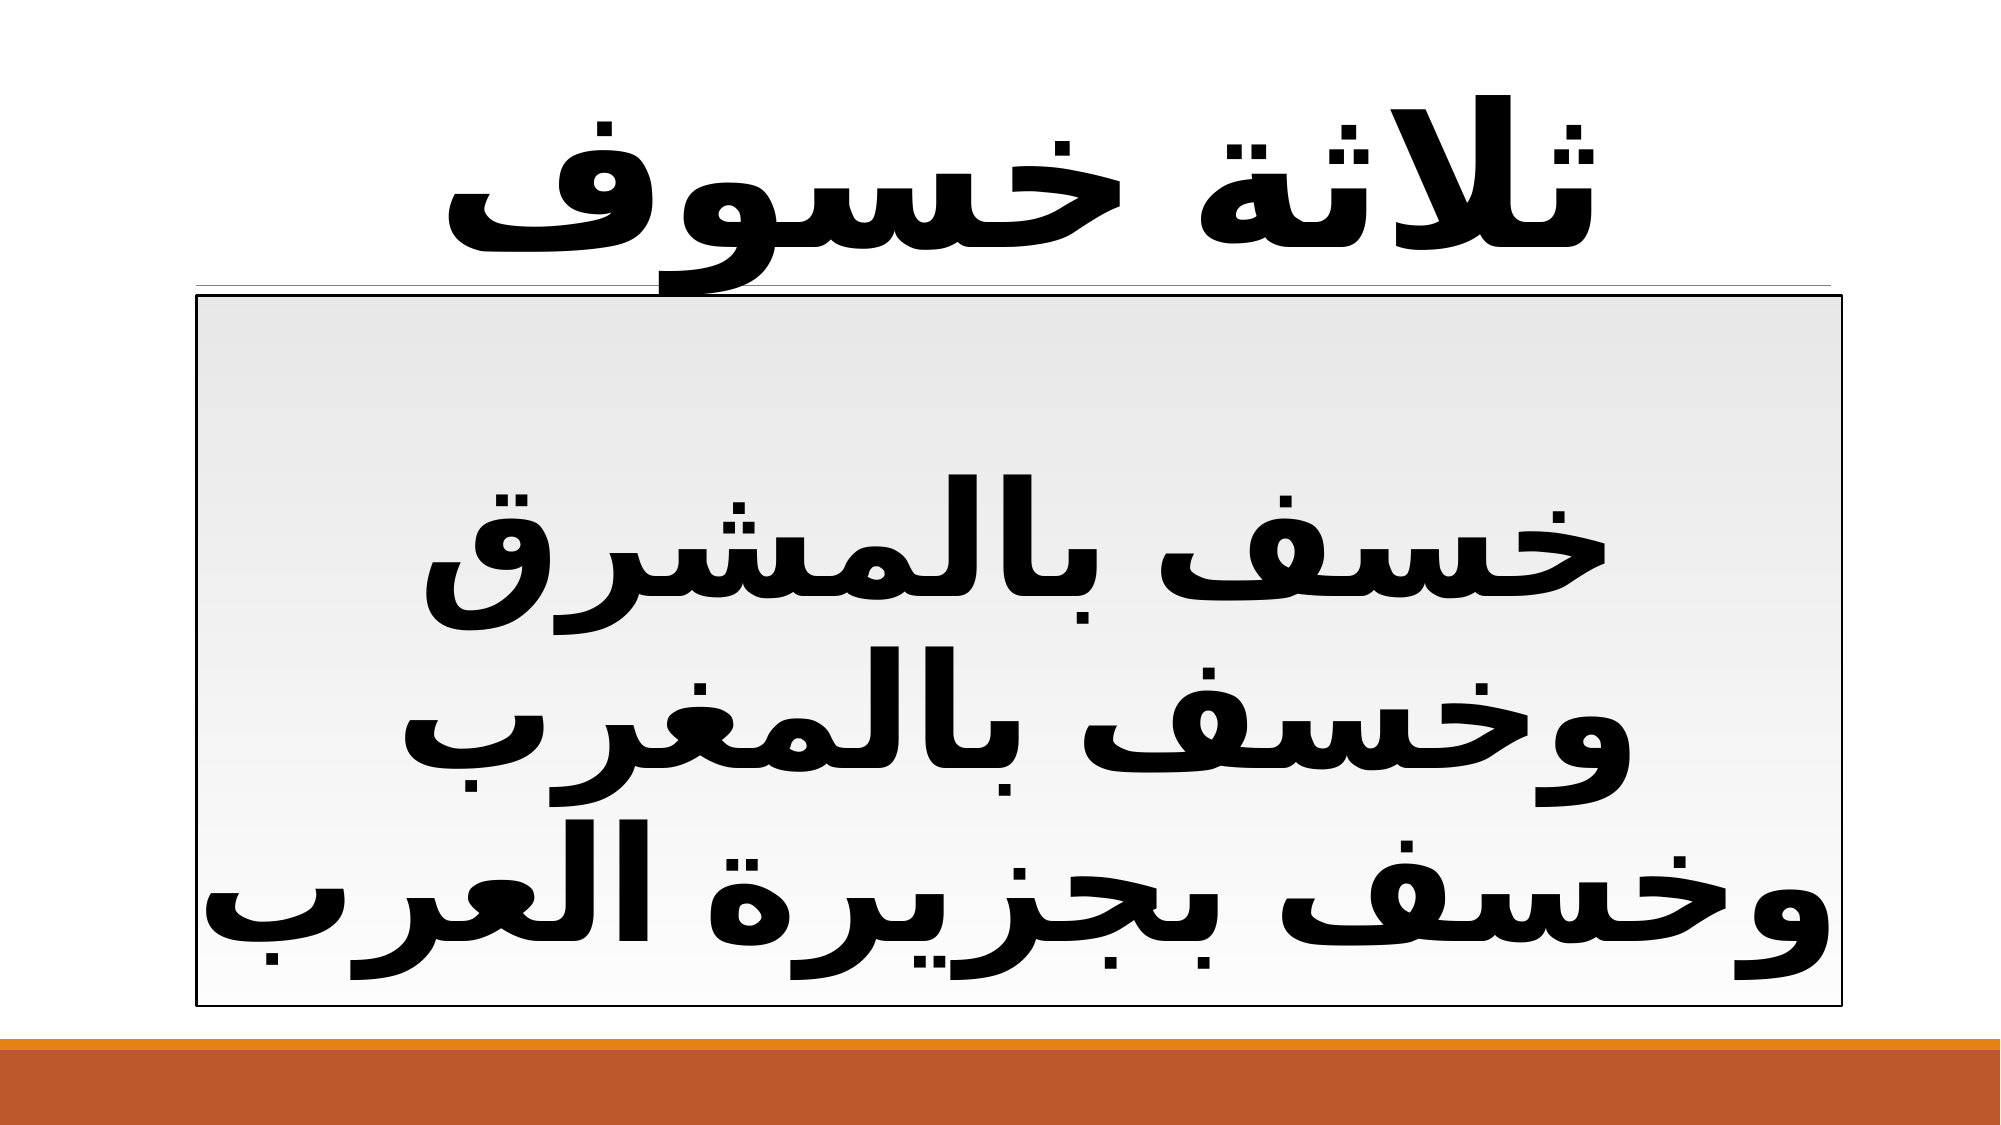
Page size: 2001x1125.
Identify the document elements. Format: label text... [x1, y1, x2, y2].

list خسف بالمشرق وخسف بالمغرب وخسف بجزيرة العرب [195, 294, 1843, 1007]
title ثلاثة خسوف [232, 44, 1813, 294]
